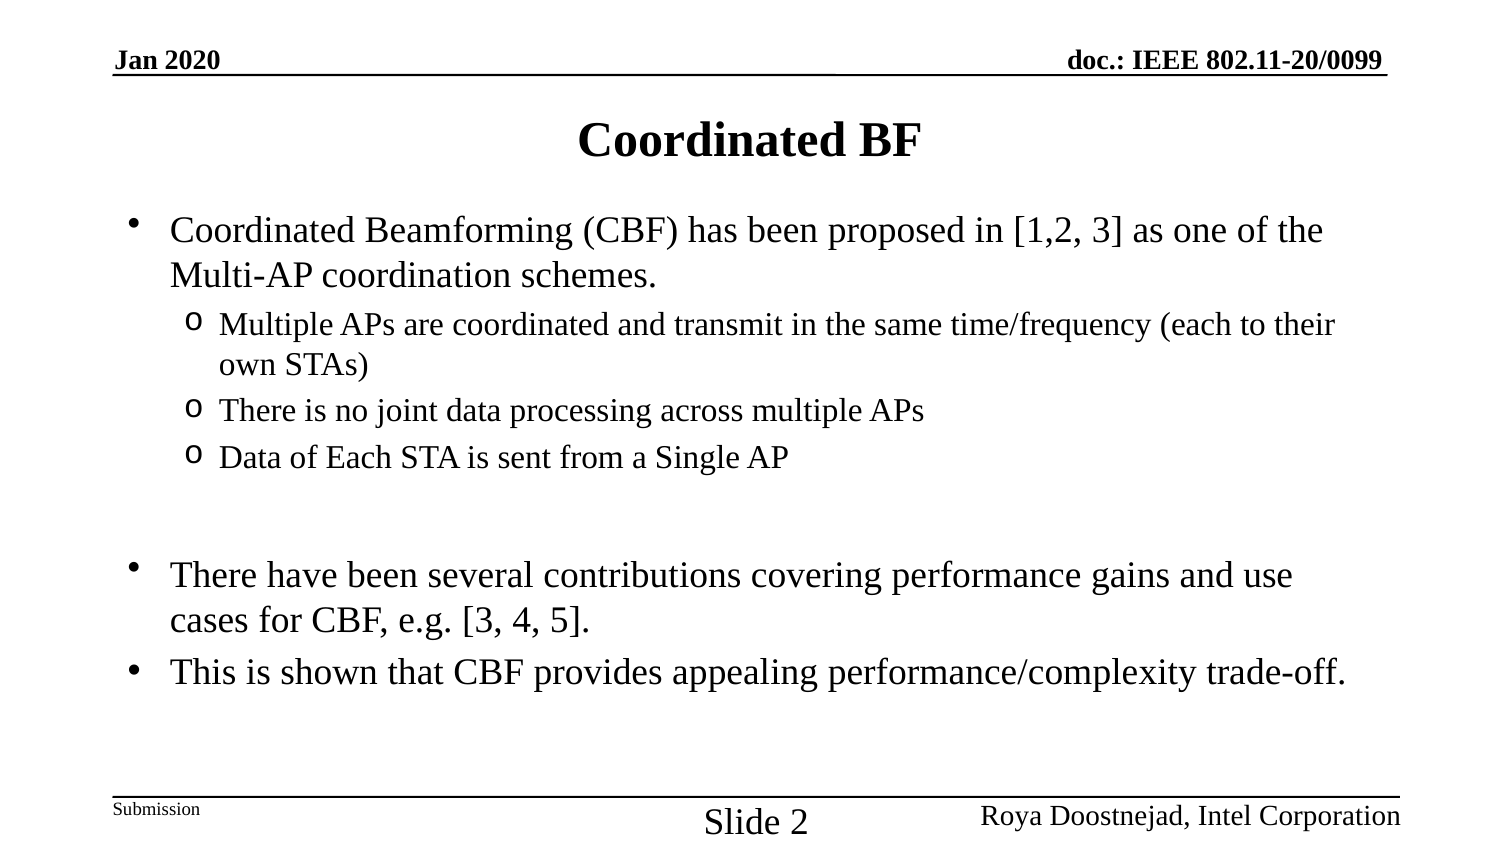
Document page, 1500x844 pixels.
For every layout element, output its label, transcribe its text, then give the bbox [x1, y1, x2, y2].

slide_number Slide 2 [690, 796, 822, 843]
footer Roya Doostnejad, Intel Corporation [979, 796, 1402, 832]
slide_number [114, 40, 234, 75]
title Coordinated BF [112, 84, 1388, 189]
list Coordinated Beamforming (CBF) has been proposed in [1,2, 3] as one of the Multi-AP coordination schemes. Multiple APs are coordinated and transmit in the same time/frequency (each to their own STAs) There is no joint data processing across multiple APs Data of Each STA is sent from a Single AP There have been several contributions covering performance gains and use cases for CBF, e.g. [3, 4, 5]. This is shown that CBF provides appealing performance/complexity trade-off. [112, 197, 1388, 787]
